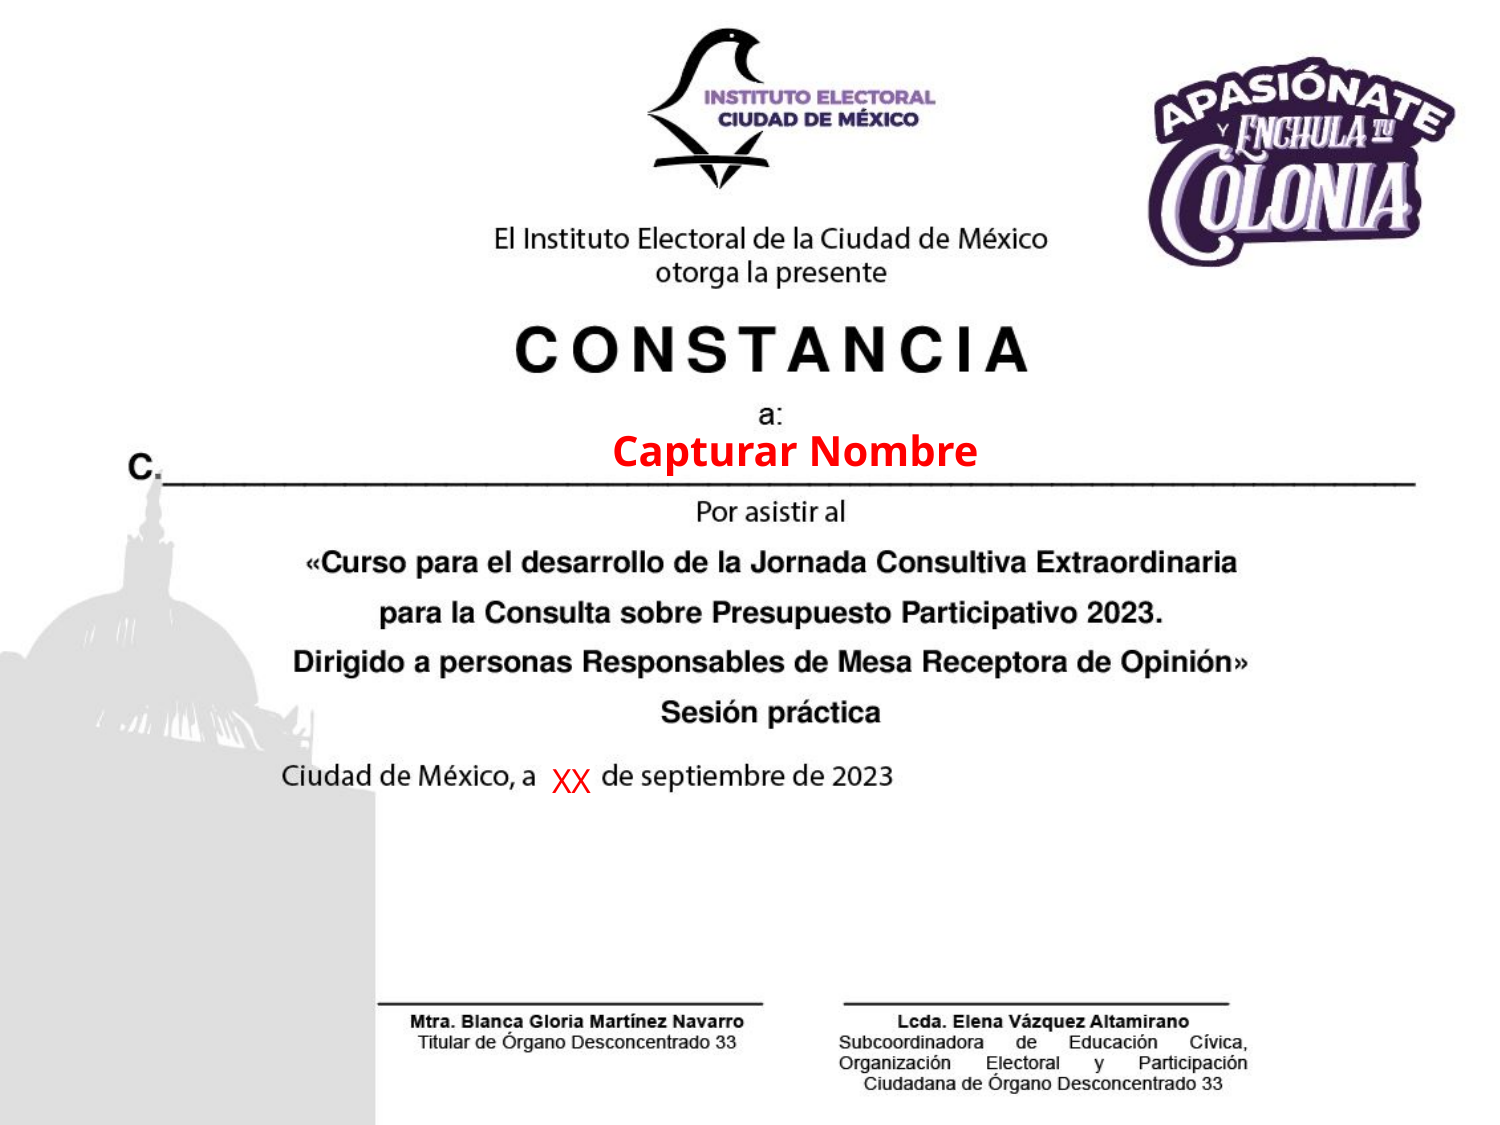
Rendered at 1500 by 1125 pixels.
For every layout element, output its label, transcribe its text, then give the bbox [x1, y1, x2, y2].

text_box XX [537, 752, 614, 808]
text_box Capturar Nombre [597, 417, 1052, 482]
picture [0, 0, 1500, 1125]
